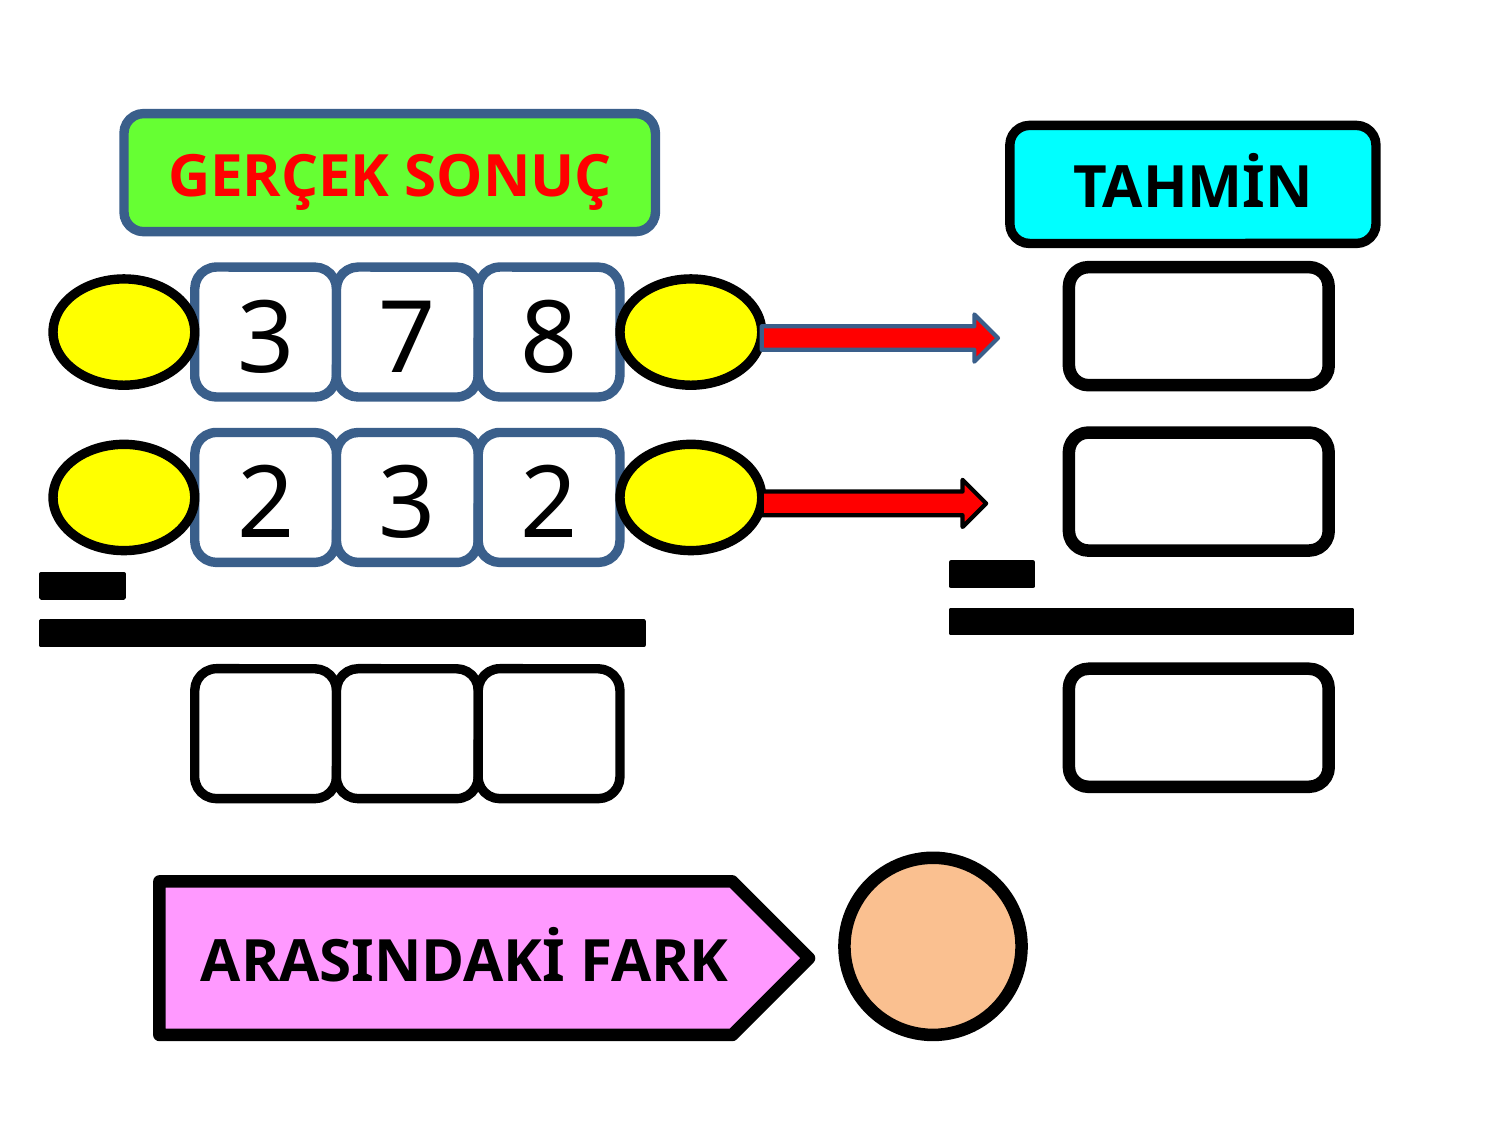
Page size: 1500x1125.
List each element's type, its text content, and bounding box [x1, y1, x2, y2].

text_box [50, 276, 197, 388]
text_box [476, 666, 623, 801]
text_box [39, 572, 126, 600]
text_box 8 [476, 264, 623, 400]
text_box 3 [334, 430, 478, 565]
text_box [610, 619, 646, 647]
text_box [192, 666, 336, 801]
text_box ARASINDAKİ FARK [157, 879, 812, 1038]
text_box [1066, 265, 1331, 388]
text_box [1066, 430, 1331, 553]
text_box [842, 855, 1024, 1038]
text_box 2 [192, 430, 336, 565]
text_box [949, 560, 1035, 588]
text_box [949, 608, 1354, 635]
text_box 3 [192, 264, 336, 400]
text_box [334, 666, 478, 801]
text_box [759, 477, 989, 529]
text_box [1066, 666, 1331, 789]
text_box TAHMİN [1007, 123, 1379, 246]
text_box [50, 442, 197, 553]
text_box GERÇEK SONUÇ [121, 111, 658, 234]
text_box [617, 276, 764, 388]
text_box 2 [476, 430, 623, 565]
text_box [759, 312, 1001, 364]
text_box [39, 619, 610, 647]
text_box 7 [334, 264, 478, 400]
text_box [617, 442, 763, 553]
